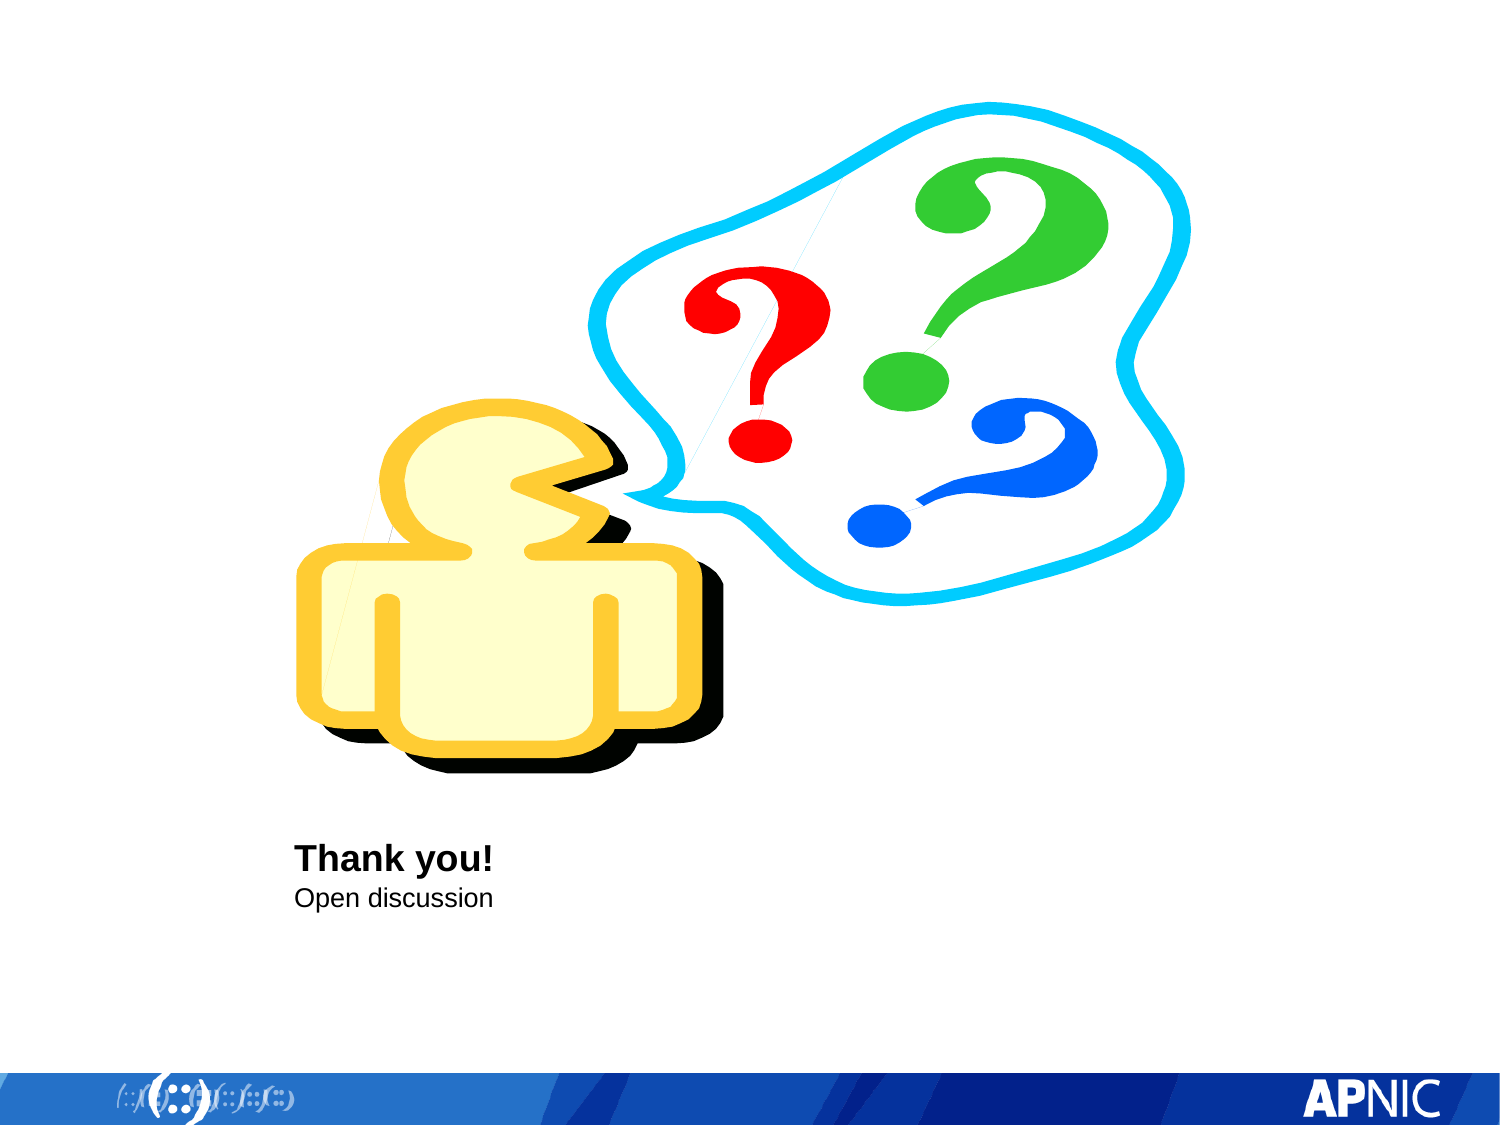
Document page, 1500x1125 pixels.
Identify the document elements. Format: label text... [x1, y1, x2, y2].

title Thank you! [293, 787, 1195, 880]
picture [0, 1069, 1500, 1125]
picture [293, 100, 1195, 776]
list Open discussion [293, 880, 1195, 1013]
